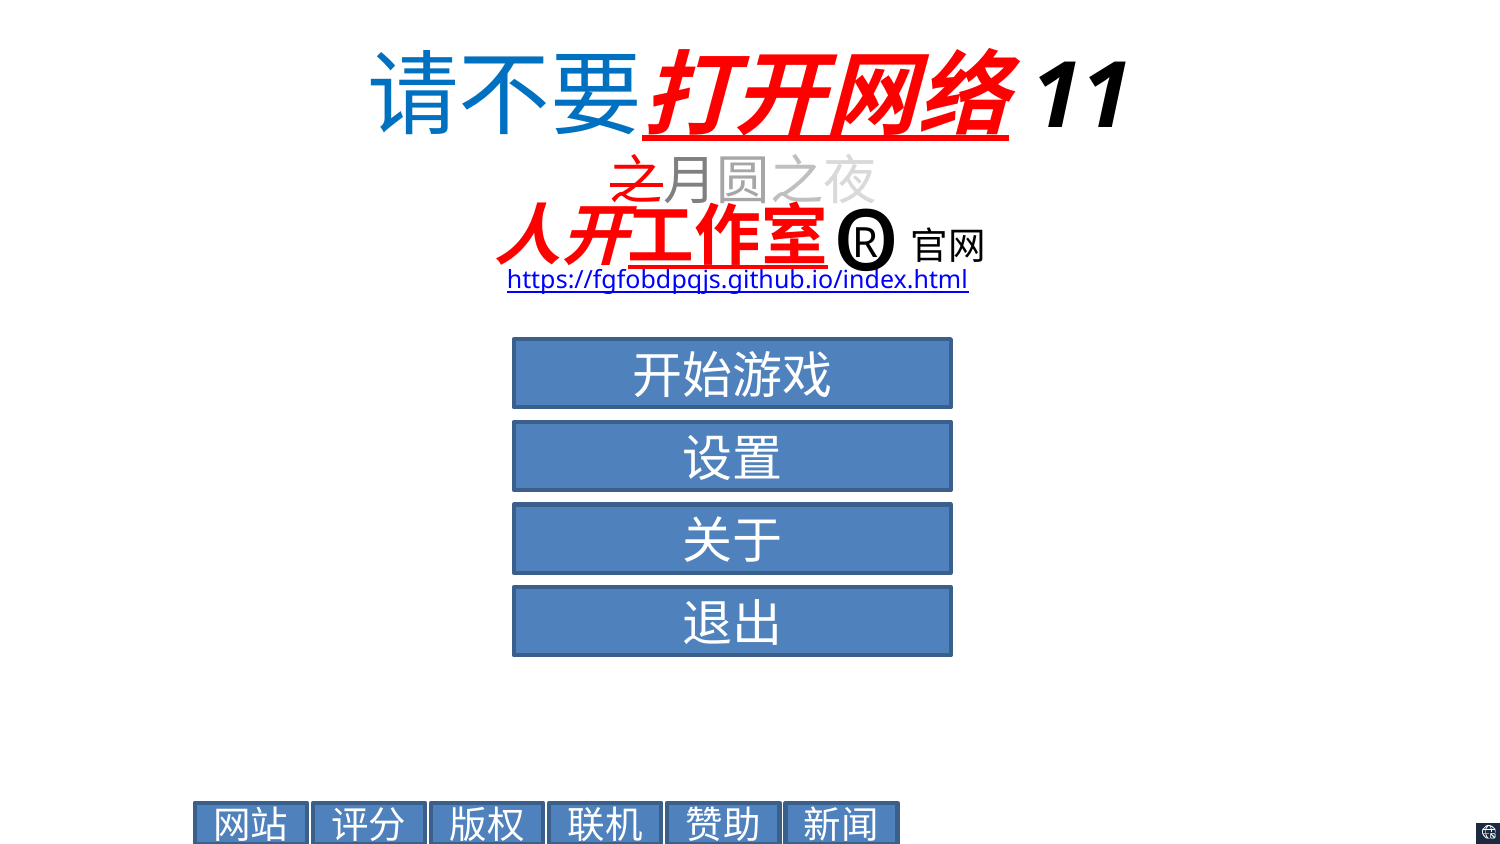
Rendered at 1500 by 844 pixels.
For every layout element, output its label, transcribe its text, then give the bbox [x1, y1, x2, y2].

text_box 退出 [512, 585, 953, 657]
text_box 人开工作室 官网 [479, 185, 832, 281]
text_box 关于 [512, 502, 953, 575]
text_box 联机 [547, 801, 663, 844]
subtitle 之月圆之夜 [218, 138, 1269, 219]
text_box 网站 [193, 801, 309, 844]
text_box 赞助 [665, 801, 782, 844]
text_box https://fgfobdpqjs.github.io/index.html [492, 281, 984, 306]
text_box 设置 [512, 420, 953, 492]
text_box 开始游戏 [512, 337, 953, 409]
text_box o [832, 150, 841, 300]
title 请不要打开网络11 [112, 0, 1388, 183]
text_box 人开工作室 官网 [841, 185, 1001, 281]
text_box 评分 [311, 801, 427, 844]
text_box R [851, 208, 860, 274]
text_box 新闻 [783, 801, 900, 844]
picture [1476, 823, 1500, 844]
text_box 版权 [429, 801, 545, 844]
